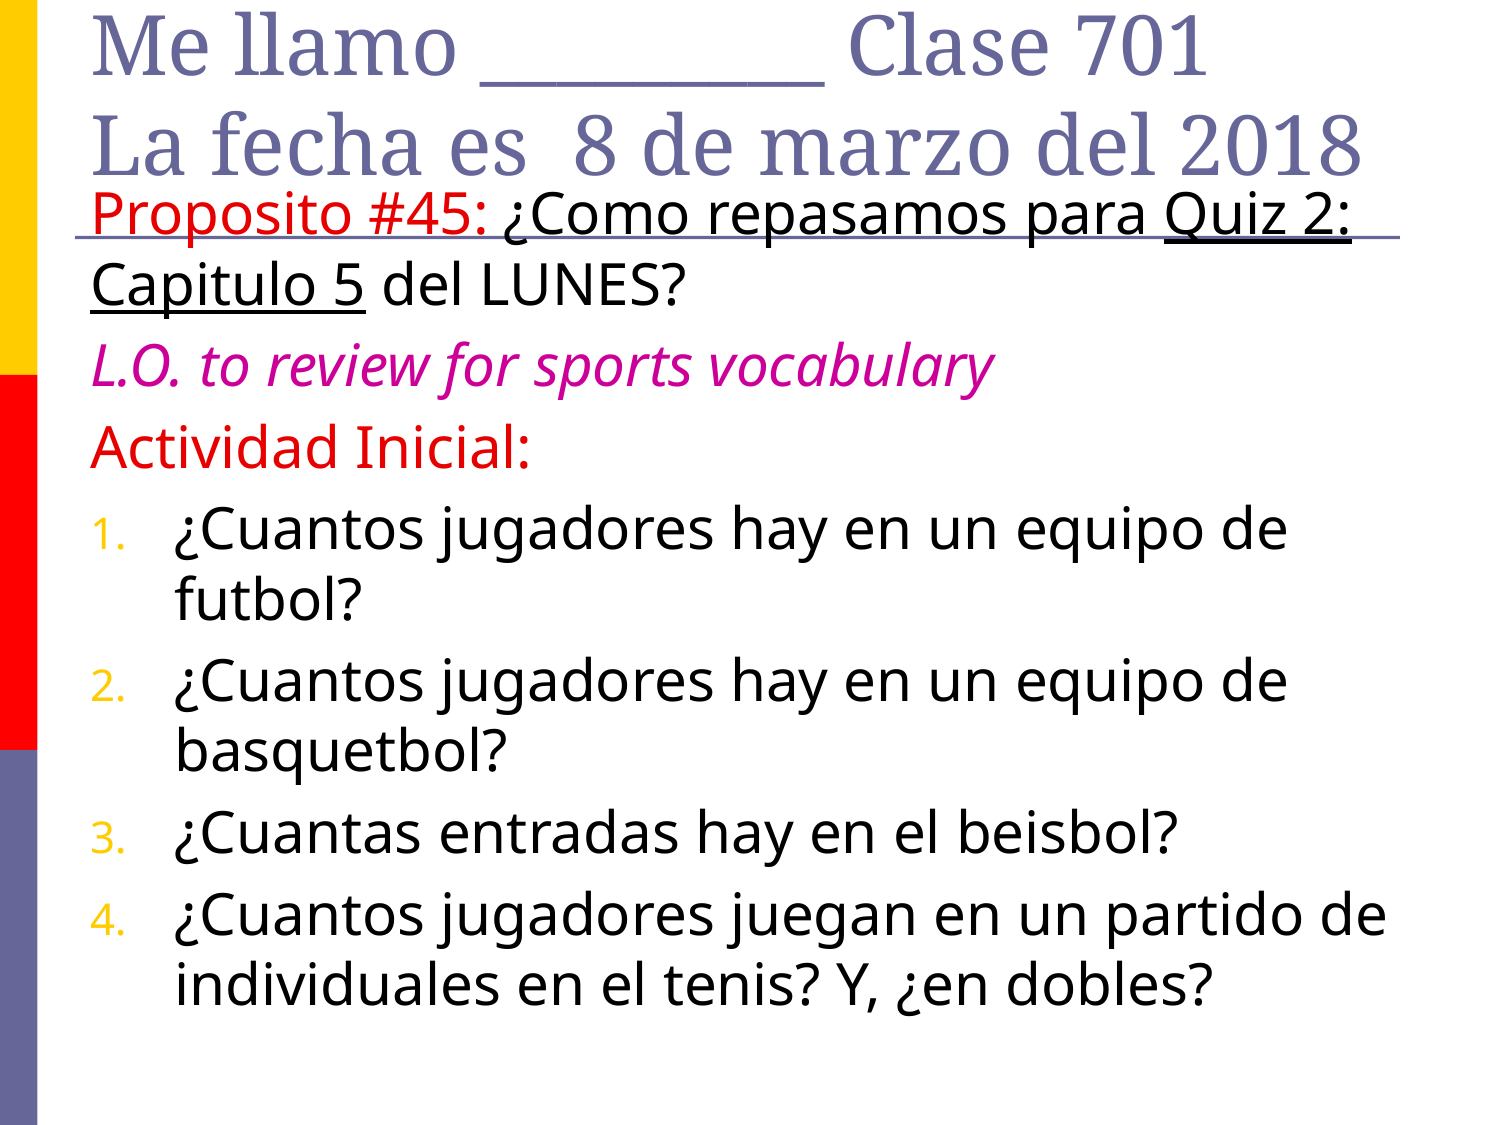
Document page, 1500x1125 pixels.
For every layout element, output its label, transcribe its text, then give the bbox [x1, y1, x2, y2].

text_box Proposito #45: ¿Como repasamos para Quiz 2: Capitulo 5 del LUNES? L.O. to review for sports vocabulary Actividad Inicial: ¿Cuantos jugadores hay en un equipo de futbol? ¿Cuantos jugadores hay en un equipo de basquetbol? ¿Cuantas entradas hay en el beisbol? ¿Cuantos jugadores juegan en un partido de individuales en el tenis? Y, ¿en dobles? [75, 169, 1475, 913]
title Me llamo _________ Clase 701 La fecha es 8 de marzo del 2018 [75, 12, 1500, 200]
